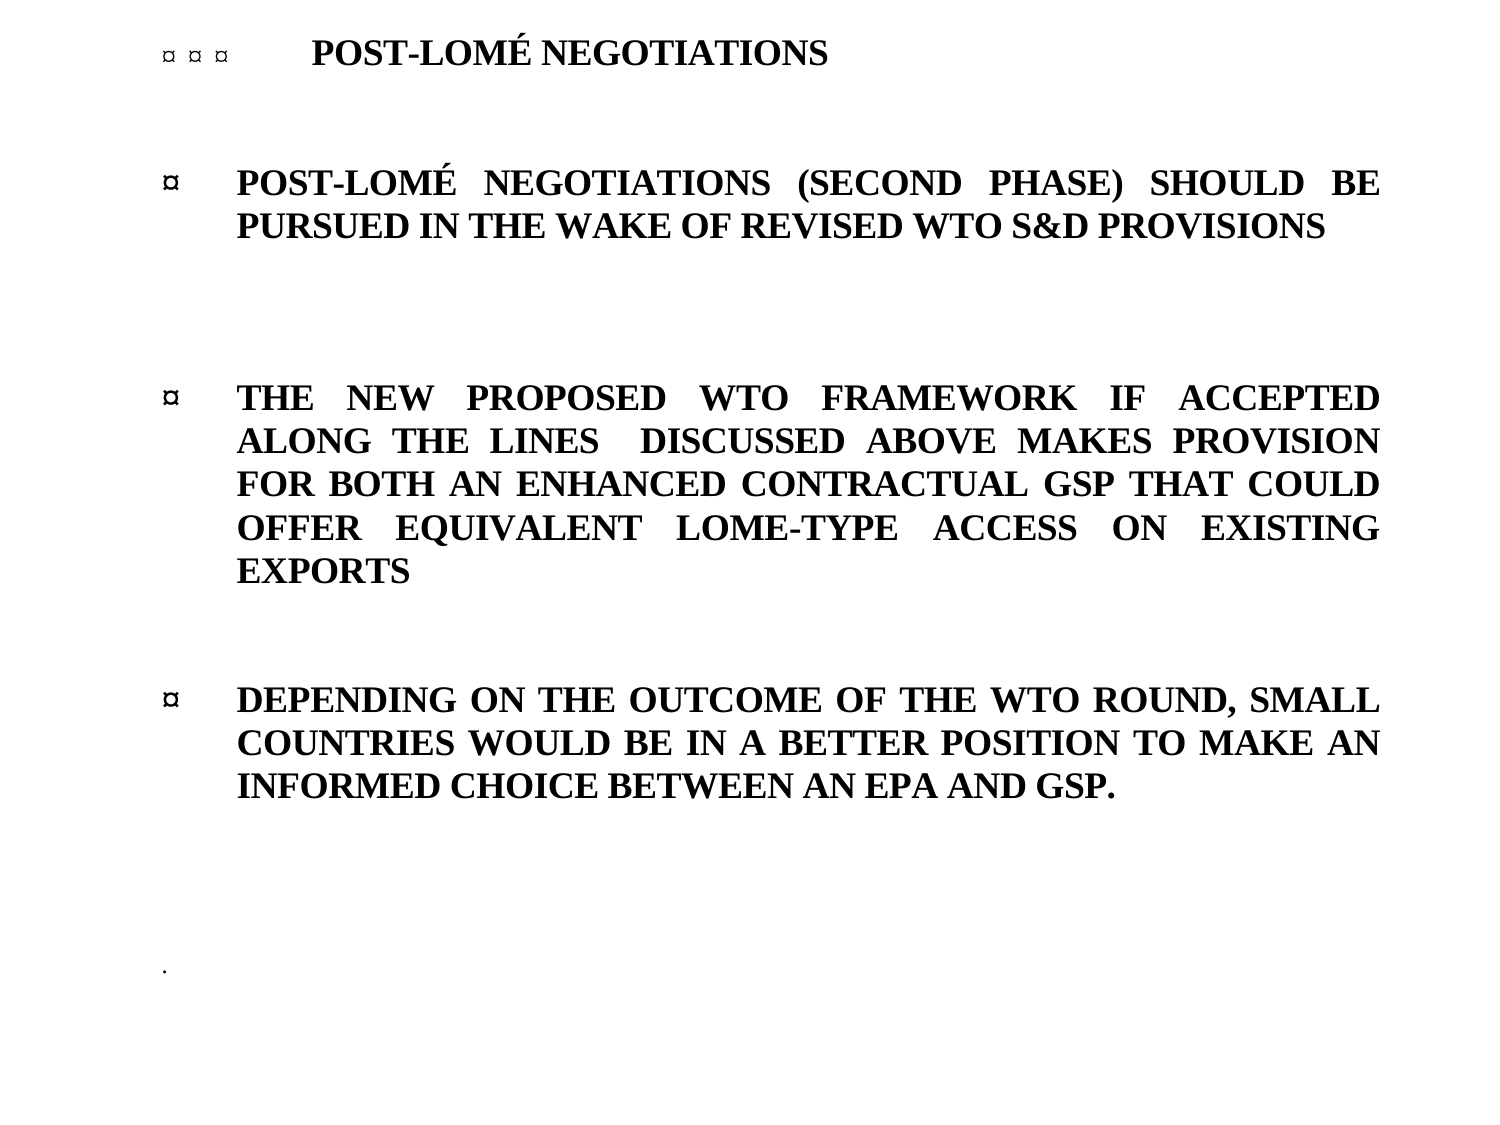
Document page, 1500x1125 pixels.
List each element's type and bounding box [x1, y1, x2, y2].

text_box [86, 31, 1381, 1125]
